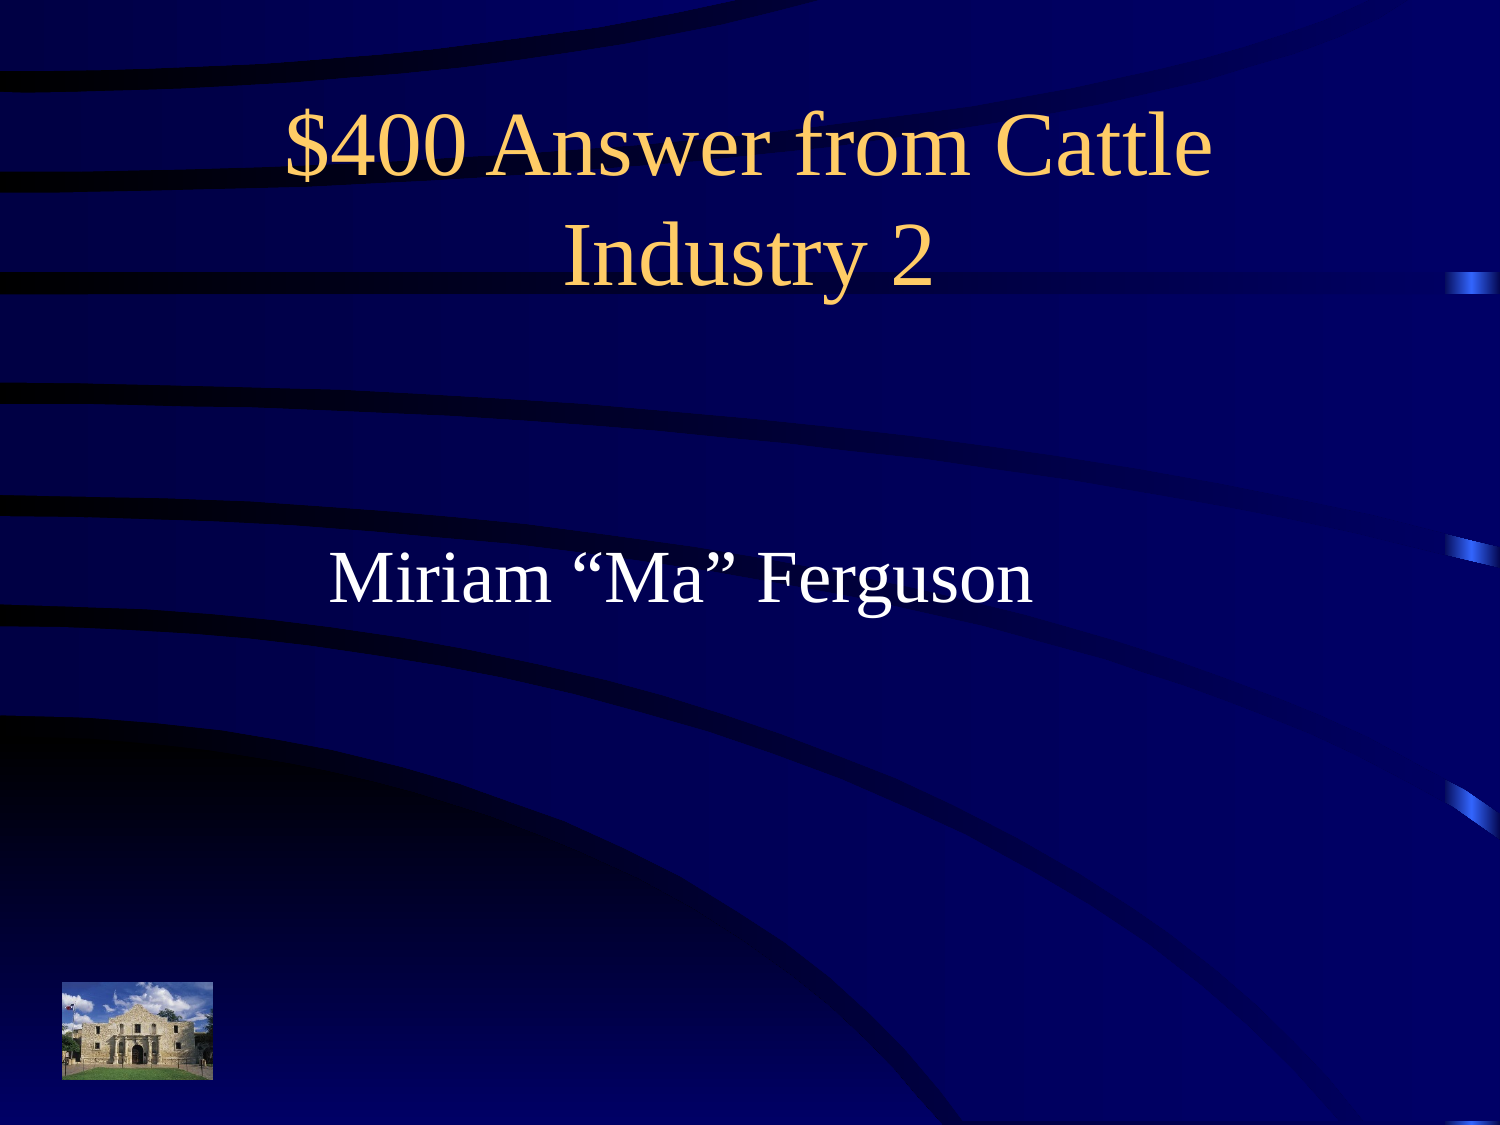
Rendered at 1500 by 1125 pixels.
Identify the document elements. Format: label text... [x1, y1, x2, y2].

picture [62, 982, 213, 1081]
text_box Miriam “Ma” Ferguson [313, 519, 1051, 625]
title $400 Answer from Cattle Industry 2 [112, 99, 1388, 288]
